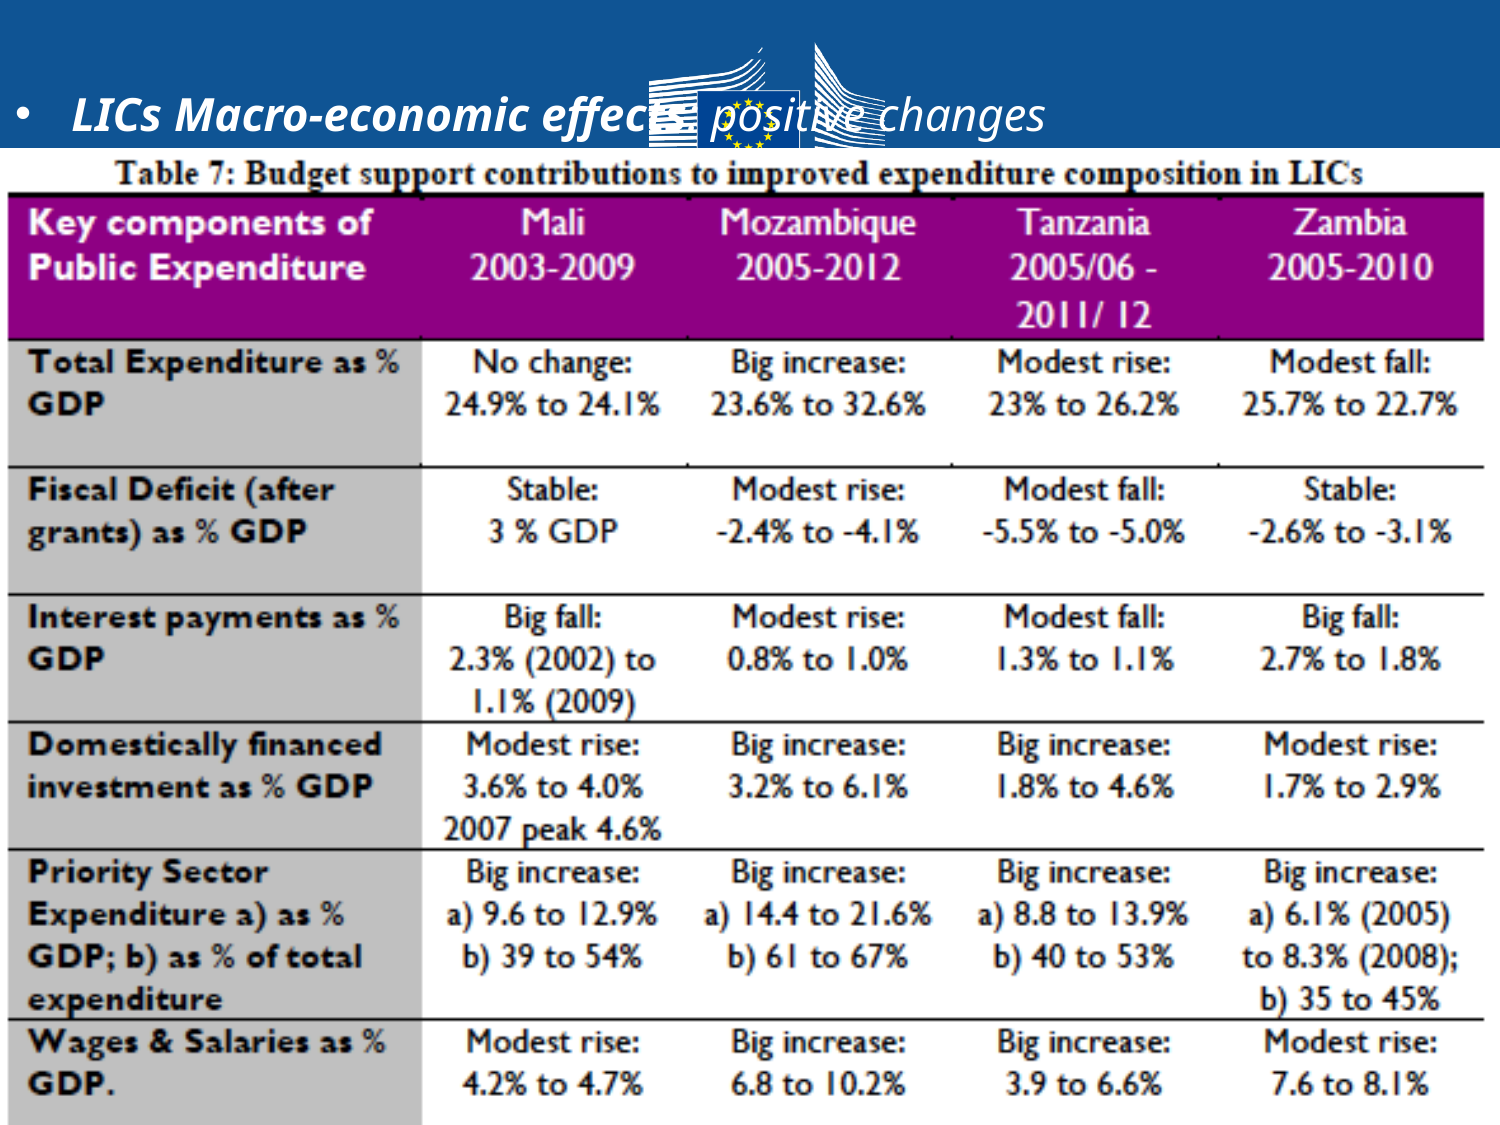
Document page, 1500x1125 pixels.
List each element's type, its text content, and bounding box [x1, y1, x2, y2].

title Induced outputs (LICs) [76, 0, 1427, 69]
picture [649, 69, 885, 78]
picture [0, 148, 1500, 1125]
list LICs Macro-economic effects: positive changes composition [0, 78, 1483, 147]
